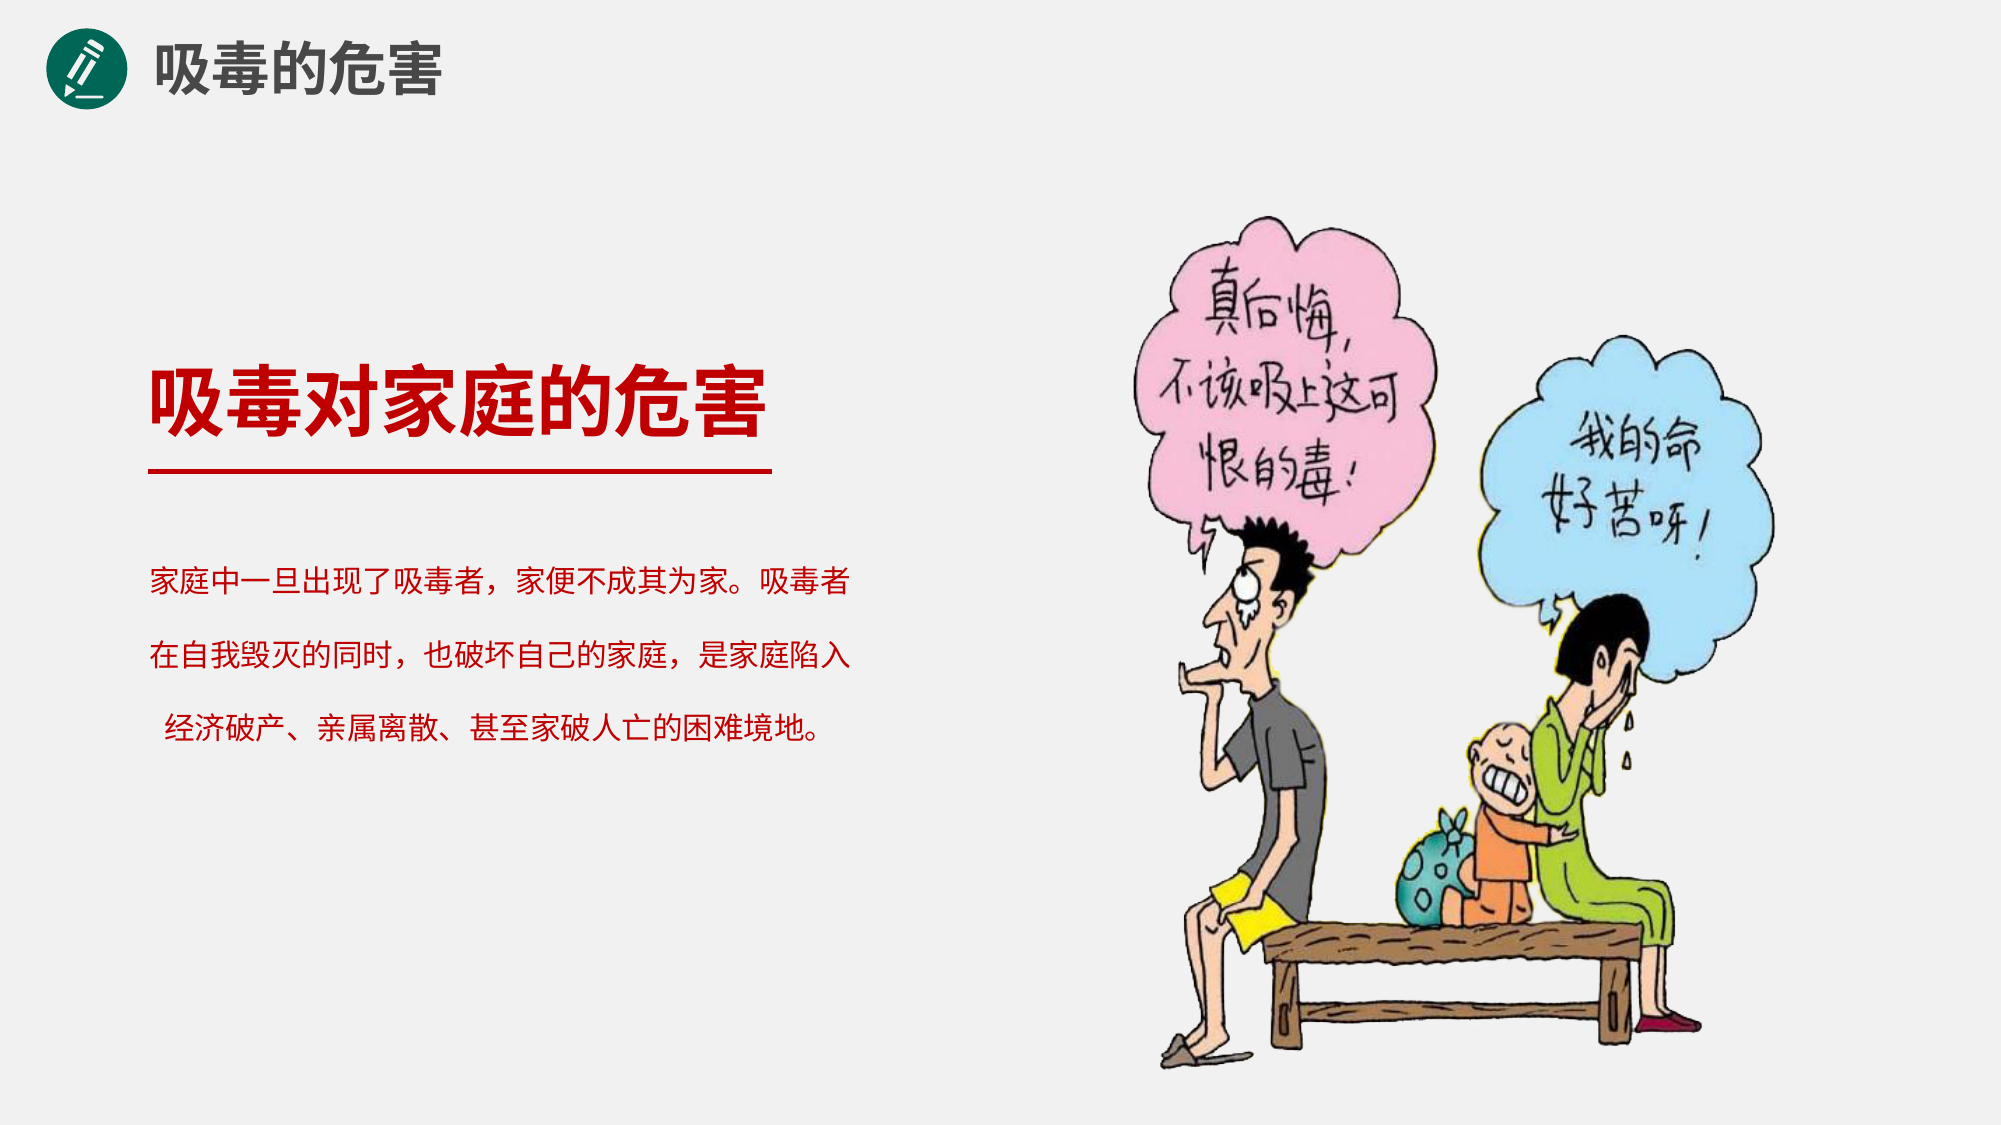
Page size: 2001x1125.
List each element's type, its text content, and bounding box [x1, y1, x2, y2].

picture [0, 0, 2001, 1125]
text_box 家庭中一旦出现了吸毒者，家便不成其为家。吸毒者在自我毁灭的同时，也破坏自己的家庭，是家庭陷入经济破产、亲属离散、甚至家破人亡的困难境地。 [147, 525, 852, 746]
text_box 吸毒对家庭的危害 [145, 352, 772, 447]
text_box [46, 28, 128, 110]
text_box 吸毒的危害 [139, 24, 967, 110]
